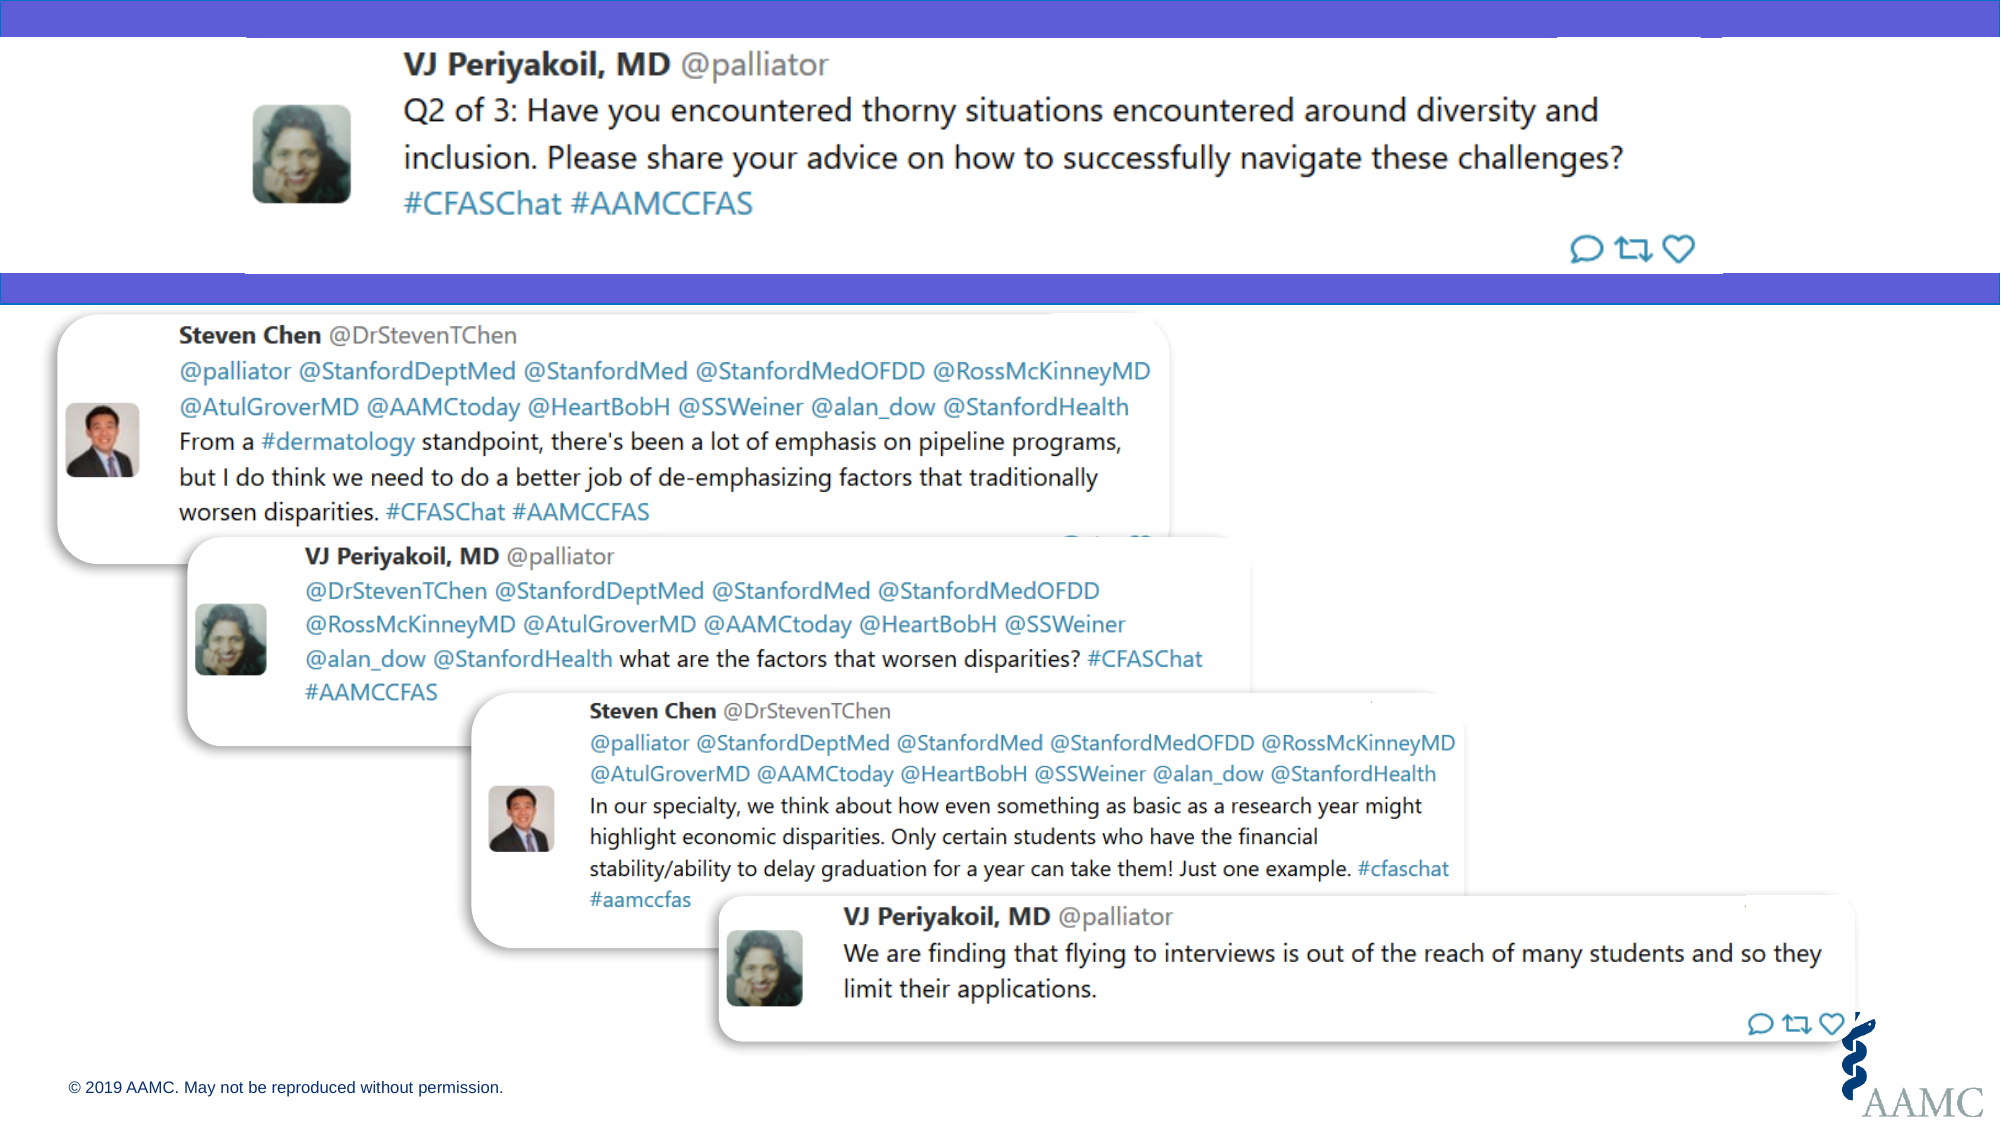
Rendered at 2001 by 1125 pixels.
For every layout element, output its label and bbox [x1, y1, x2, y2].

text_box [471, 692, 1473, 949]
text_box [187, 536, 1251, 747]
text_box [0, 0, 2000, 305]
text_box [57, 314, 1170, 565]
picture [1842, 1012, 1983, 1117]
text_box [718, 895, 1856, 1042]
